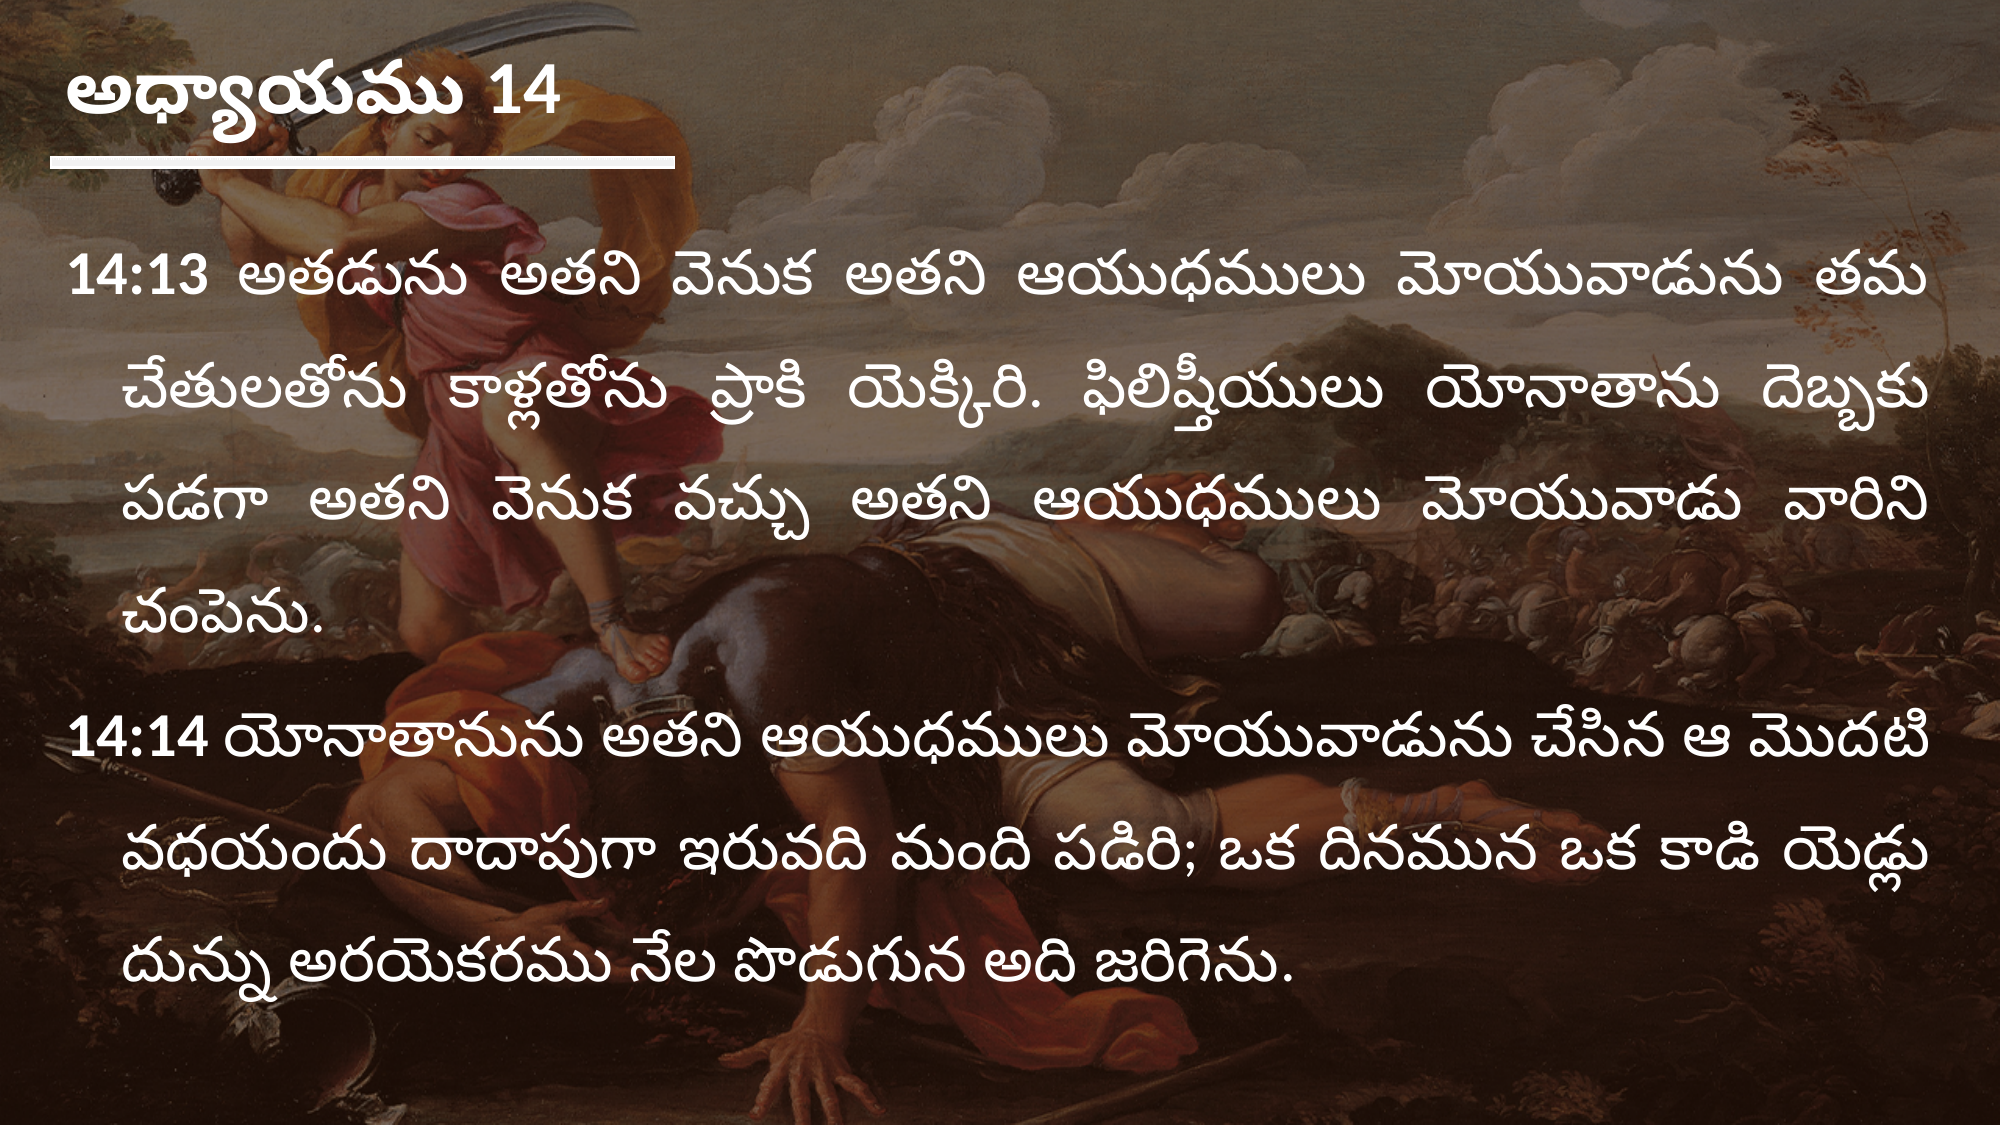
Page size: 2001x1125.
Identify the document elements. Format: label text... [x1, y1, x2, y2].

title అధ్యాయము 14 [50, 0, 1925, 167]
list 14:13 అతడును అతని వెనుక అతని ఆయుధములు మోయువాడును తమ చేతులతోను కాళ్లతోను ప్రాకి యెక్కిరి. ఫిలిష్తీయులు యోనాతాను దెబ్బకు పడగా అతని వెనుక వచ్చు అతని ఆయుధములు మోయువాడు వారిని చంపెను. 14:14 యోనాతానును అతని ఆయుధములు మోయువాడును చేసిన ఆ మొదటి వధయందు దాదాపుగా ఇరువది మంది పడిరి; ఒక దినమున ఒక కాడి యెడ్లు దున్ను అరయెకరము నేల పొడుగున అది జరిగెను. [50, 187, 1946, 1063]
picture [0, 0, 2000, 1125]
